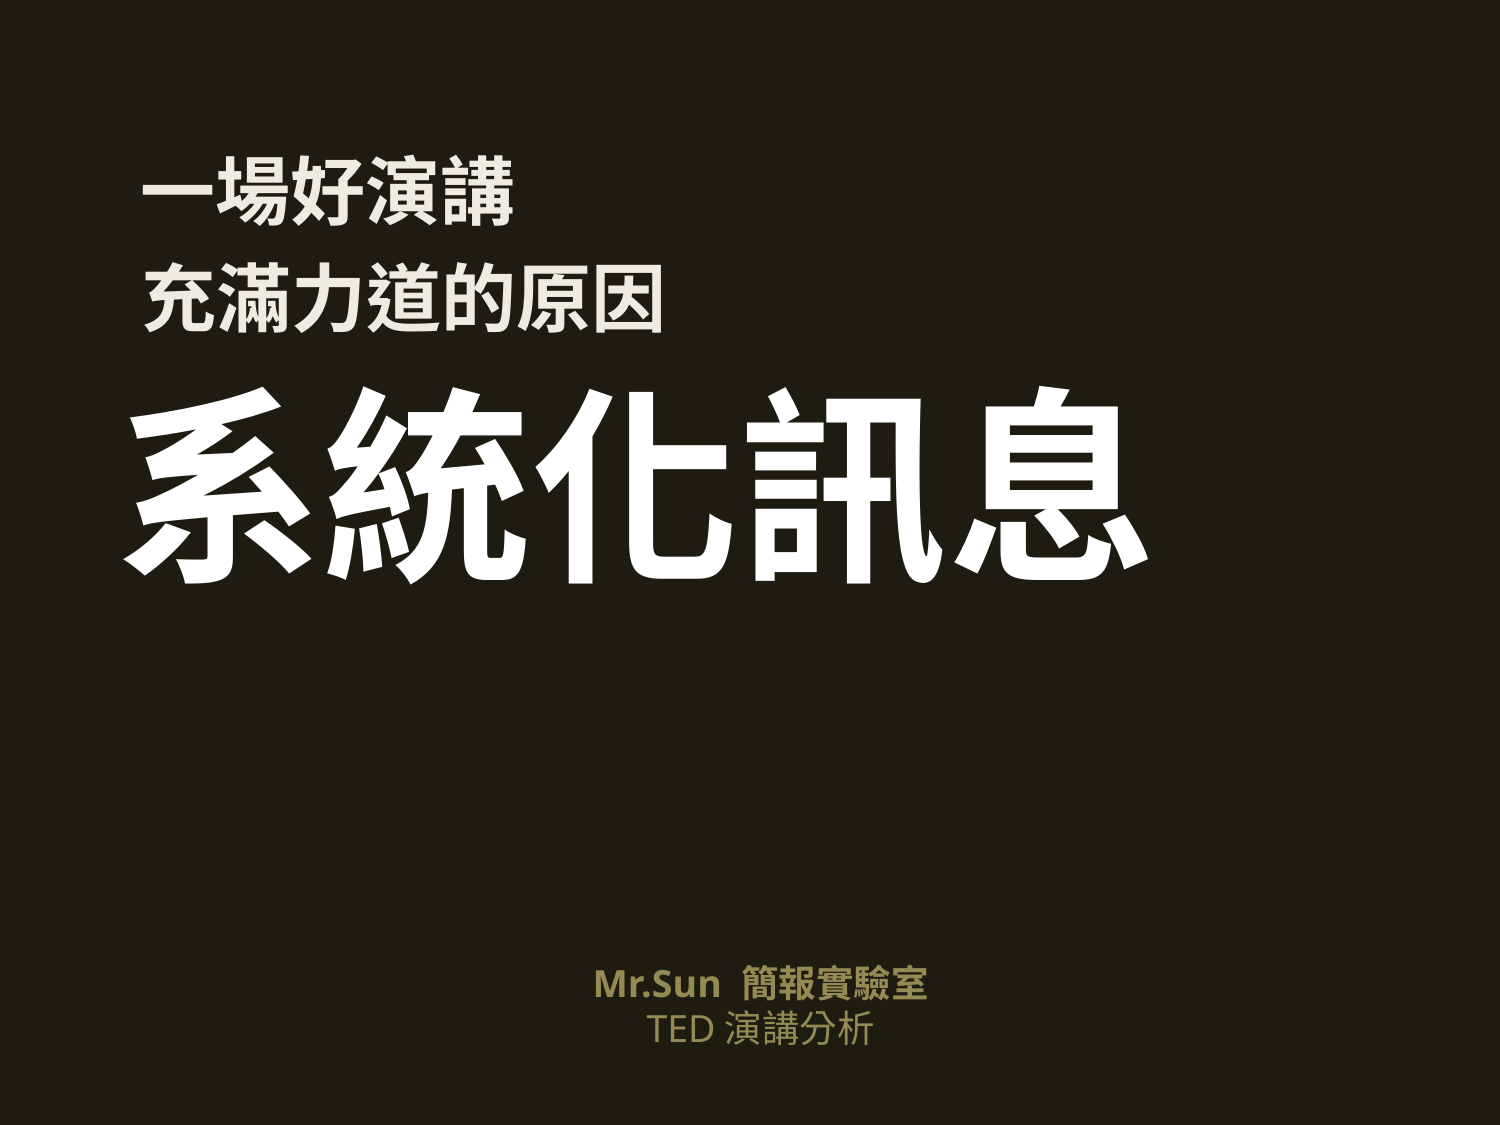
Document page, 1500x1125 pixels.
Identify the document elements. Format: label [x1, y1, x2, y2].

text_box [123, 136, 685, 351]
text_box [0, 10, 1500, 1115]
